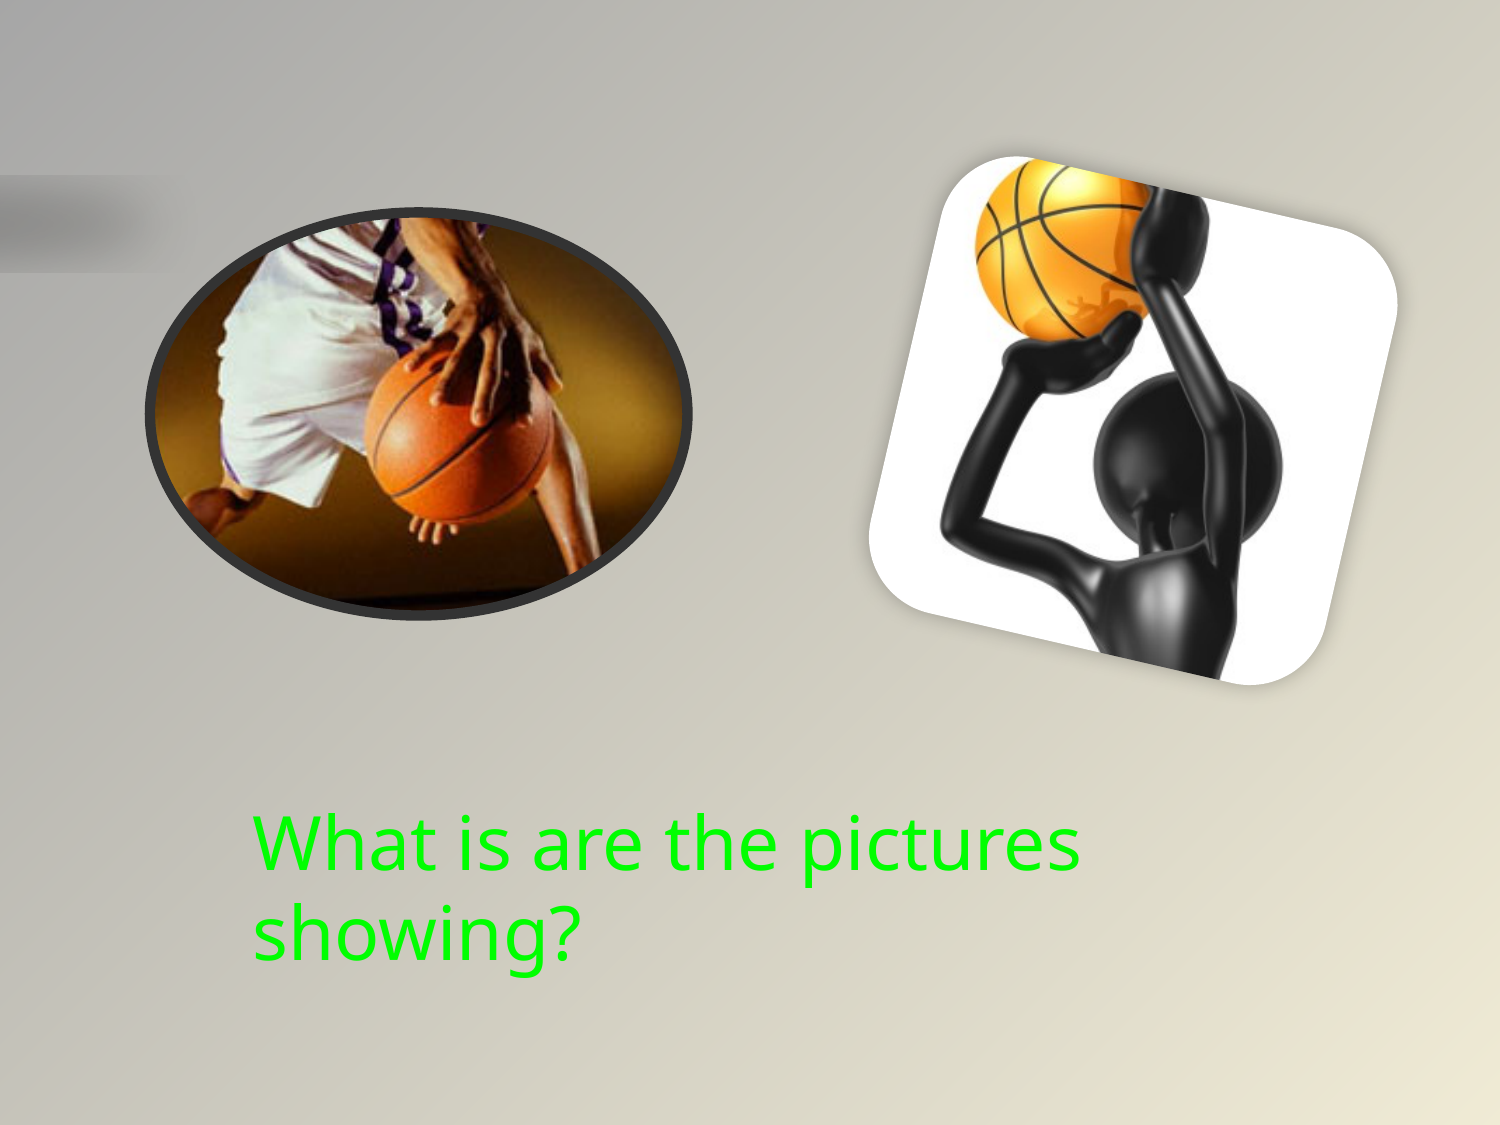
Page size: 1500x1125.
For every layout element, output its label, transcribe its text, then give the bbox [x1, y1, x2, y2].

list What is are the pictures showing? [237, 787, 1269, 1025]
picture [868, 156, 1398, 686]
picture [149, 212, 688, 616]
